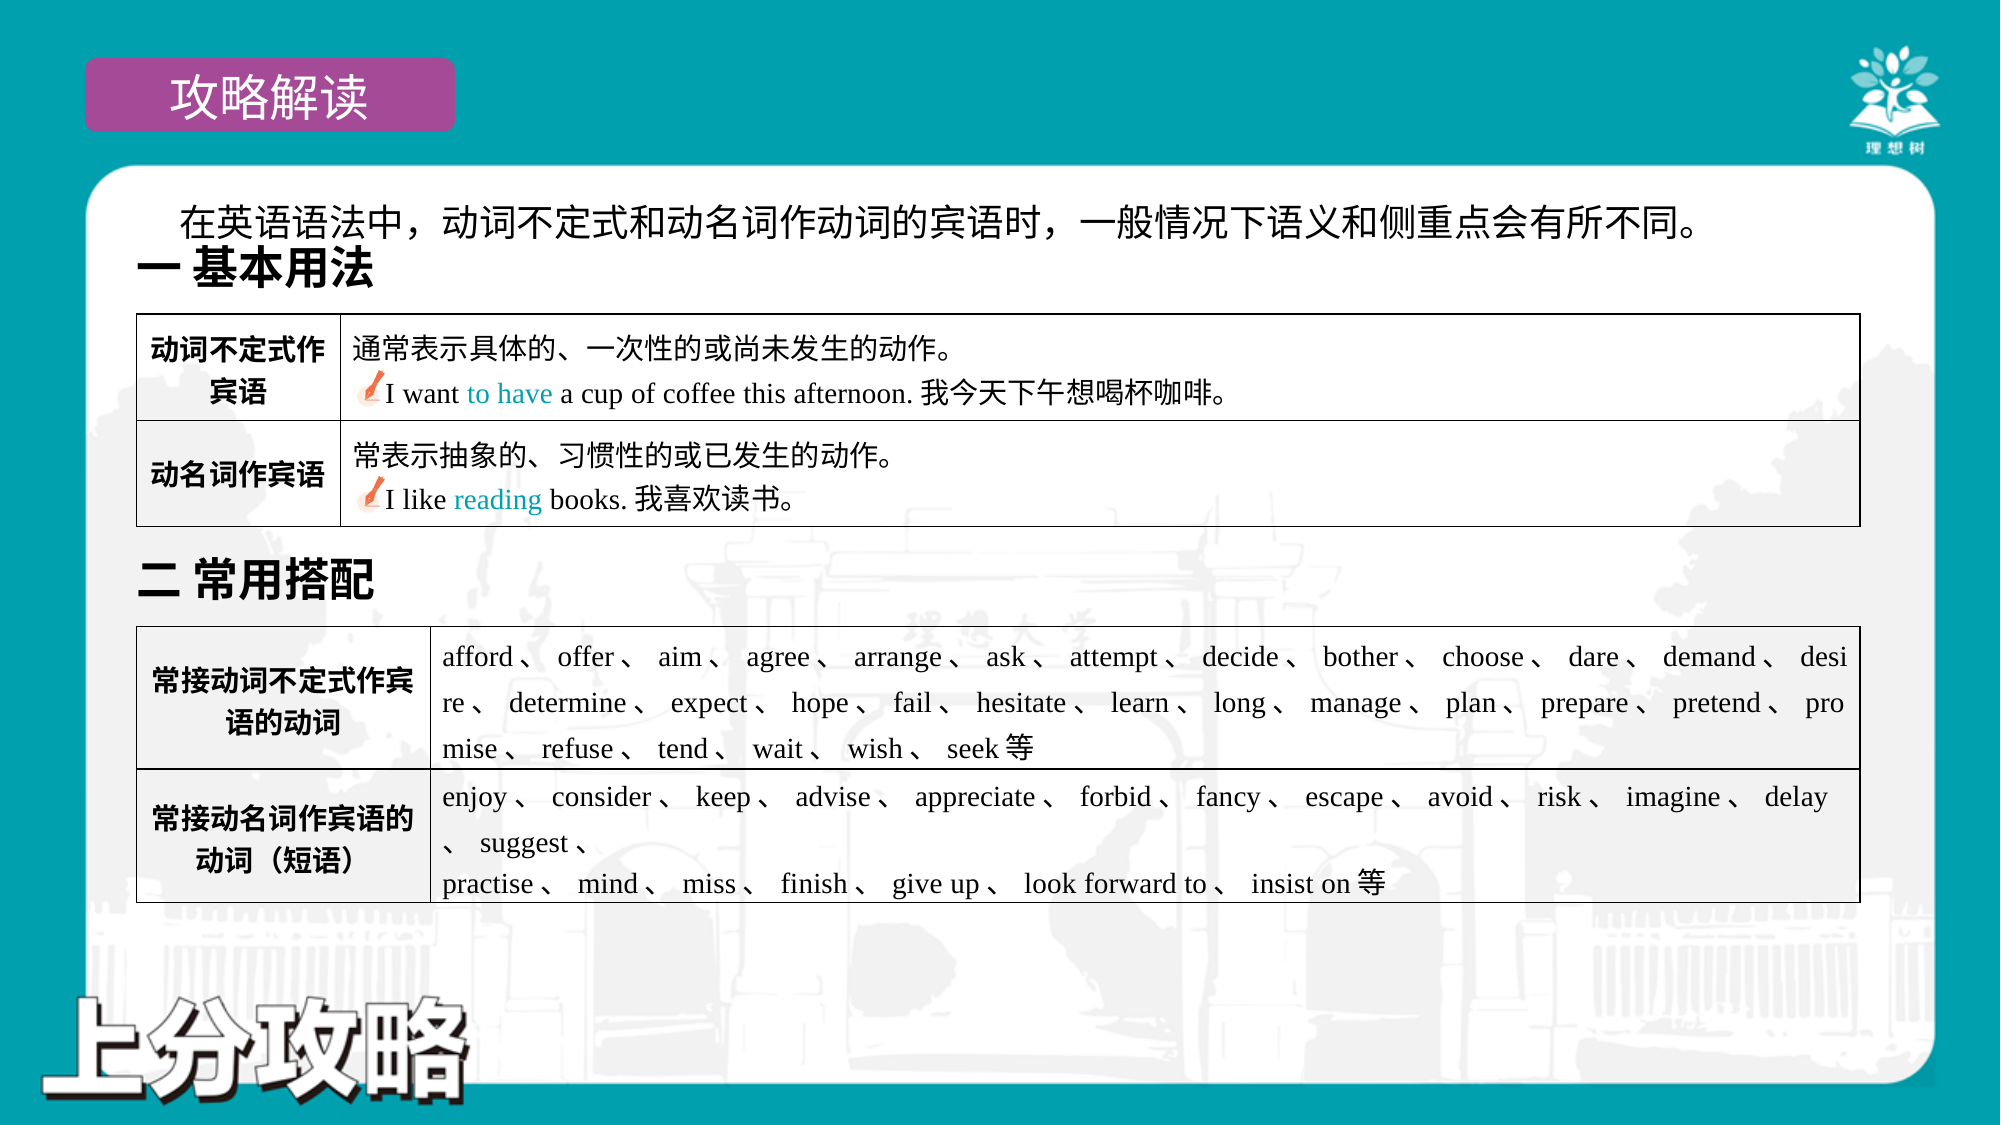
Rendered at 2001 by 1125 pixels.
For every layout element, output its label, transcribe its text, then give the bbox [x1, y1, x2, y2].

table_header 通常表示具体的、一次性的或尚未发生的动作。 ____I want to have a cup of coffee this afternoon.我今天下午想喝杯咖啡。 [341, 315, 1859, 420]
table_header afford、offer、aim、agree、arrange、ask、attempt、decide、bother、choose、dare、demand、desire、determine、expect、hope、fail、hesitate、learn、long、manage、plan、prepare、pretend、promise、refuse、tend、wait、wish、seek等 [431, 627, 1859, 768]
table_cell 常接动名词作宾语的 动词（短语） [137, 770, 430, 902]
table_header 常接动词不定式作宾 语的动词 [137, 627, 430, 768]
table_cell 常表示抽象的、习惯性的或已发生的动作。 ____I like reading books.我喜欢读书。 [341, 421, 1859, 526]
table_cell 动名词作宾语 [137, 421, 340, 526]
table_cell enjoy、consider、keep、advise、appreciate、forbid、fancy、escape、avoid、risk、imagine、delay、suggest、 practise、mind、miss、finish、give up、look forward to、insist on等 [431, 770, 1859, 902]
picture [0, 0, 2000, 1125]
table_header 动词不定式作 宾语 [137, 315, 340, 420]
text_box 在英语语法中，动词不定式和动名词作动词的宾语时，一般情况下语义和侧重点会有所不同。 [136, 176, 1865, 236]
text_box 二 常用搭配 [136, 549, 1865, 605]
text_box 一 基本用法 [136, 236, 1865, 292]
